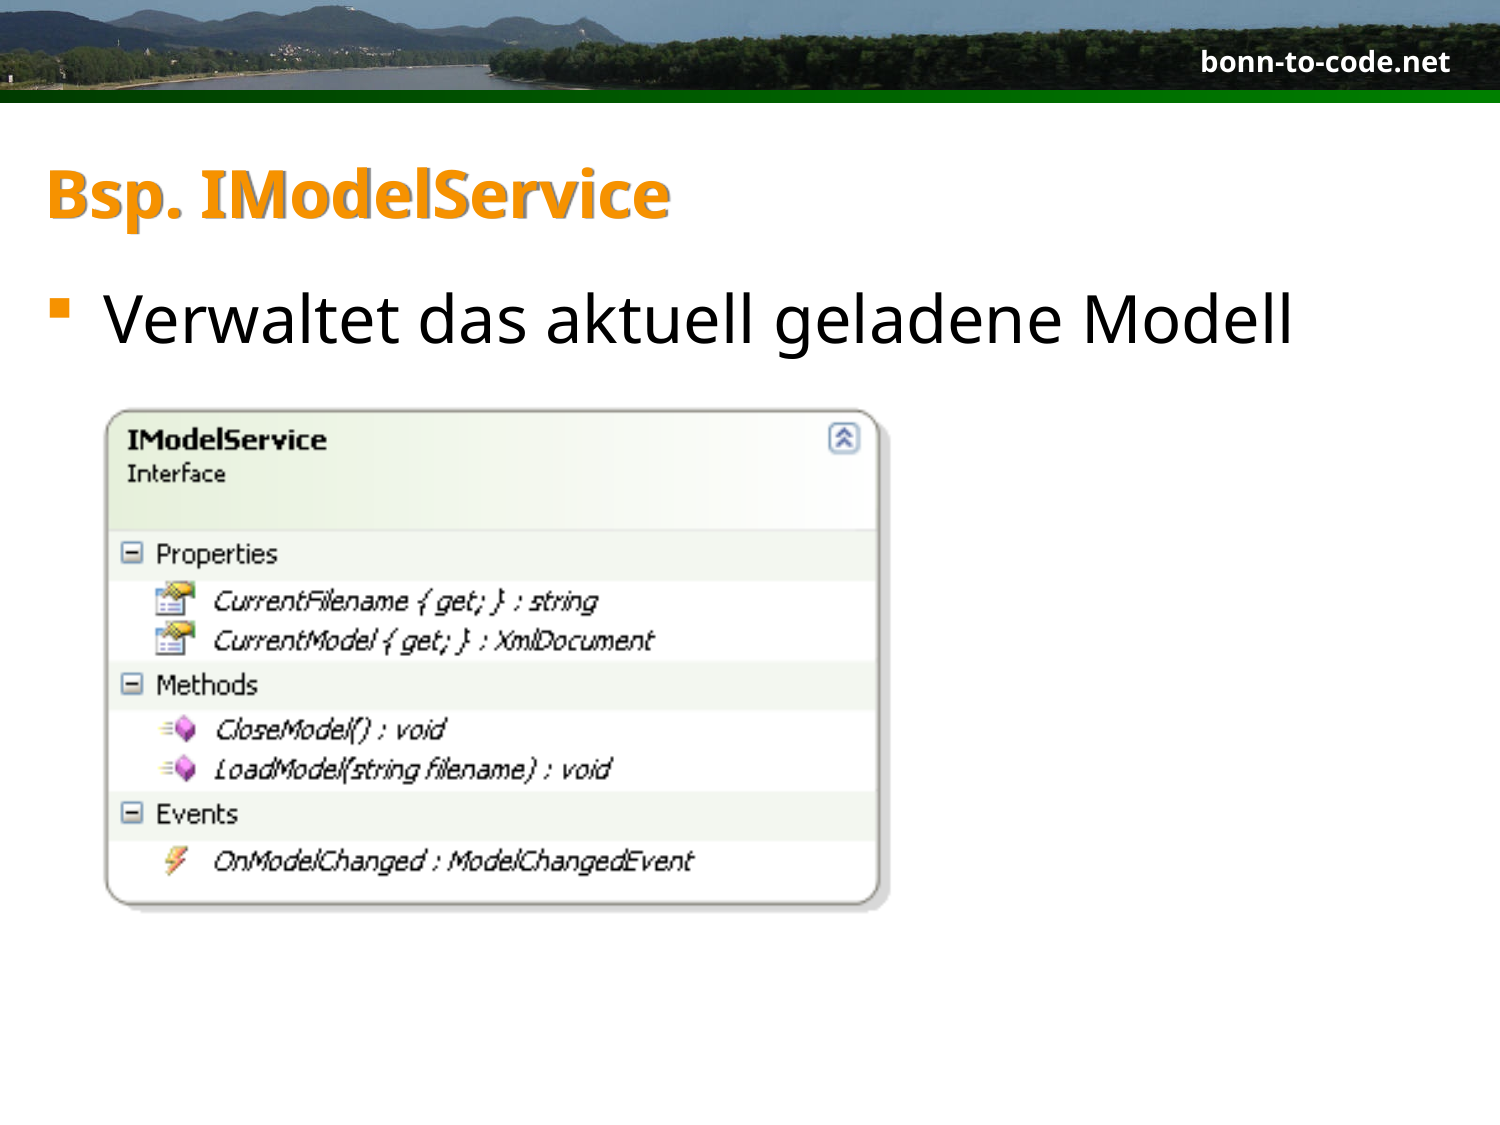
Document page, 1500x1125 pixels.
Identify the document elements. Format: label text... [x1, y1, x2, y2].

list Verwaltet das aktuell geladene Modell [29, 269, 1471, 1125]
picture [81, 386, 901, 926]
title Bsp. IModelService [29, 113, 1471, 269]
picture [0, 0, 1500, 90]
